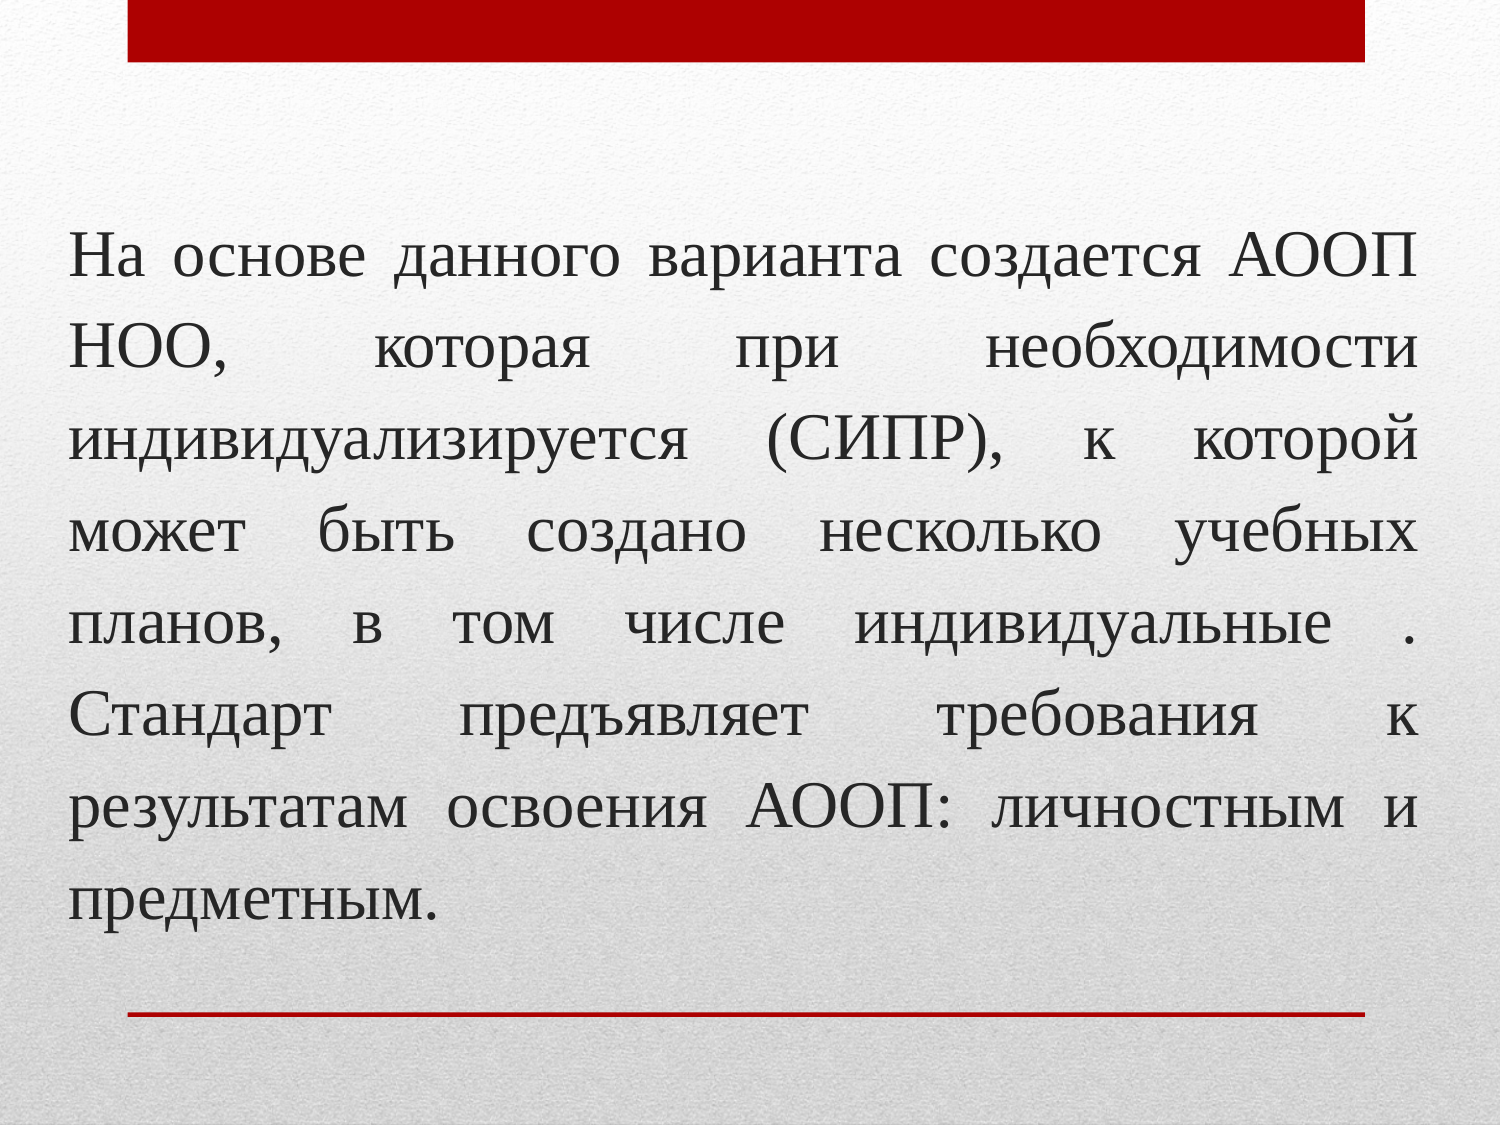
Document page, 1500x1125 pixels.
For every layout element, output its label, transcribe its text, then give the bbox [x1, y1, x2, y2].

title На основе данного варианта создается АООП НОО, которая при необходимости индивидуализируется (СИПР), к которой может быть создано несколько учебных планов, в том числе индивидуальные . Стандарт предъявляет требования к результатам освоения АООП: личностным и предметным. [53, 101, 1436, 941]
